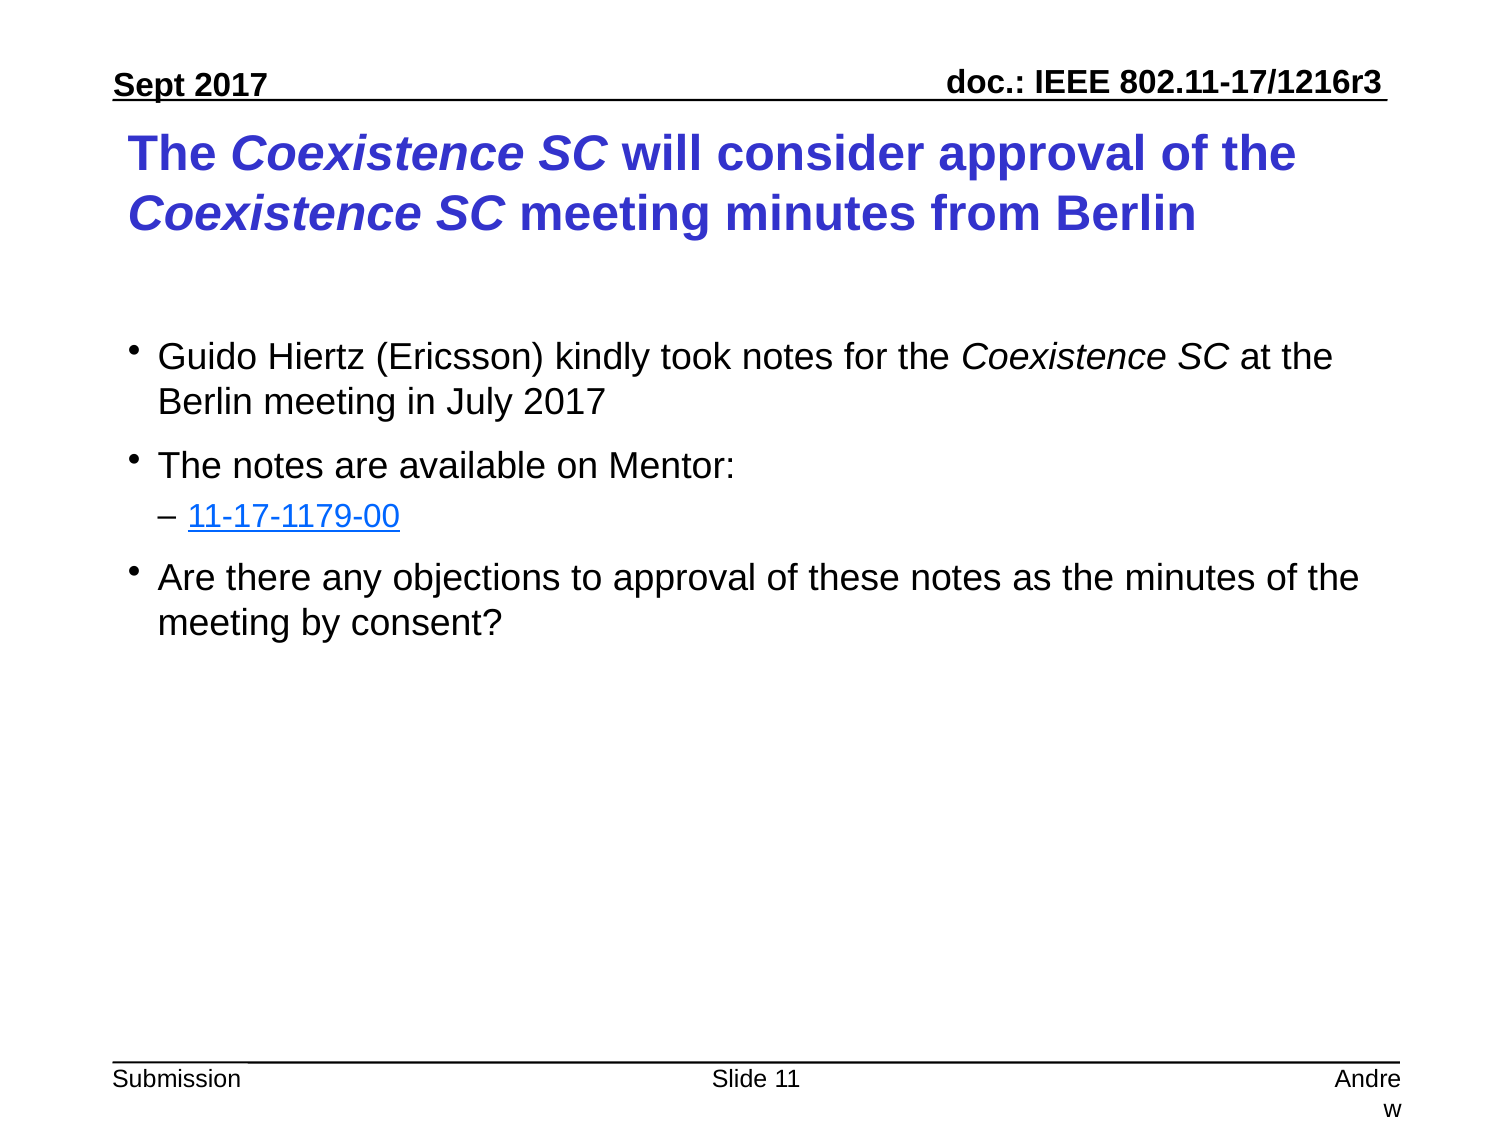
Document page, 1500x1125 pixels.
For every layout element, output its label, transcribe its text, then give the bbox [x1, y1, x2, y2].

list Guido Hiertz (Ericsson) kindly took notes for the Coexistence SC at the Berlin meeting in July 2017 The notes are available on Mentor: 11-17-1179-00 Are there any objections to approval of these notes as the minutes of the meeting by consent? [112, 324, 1388, 1000]
slide_number Slide 11 [709, 1061, 803, 1093]
footer Andrew Myles, Cisco [1320, 1061, 1402, 1093]
title The Coexistence SC will consider approval of the Coexistence SC meeting minutes from Berlin [112, 112, 1388, 288]
